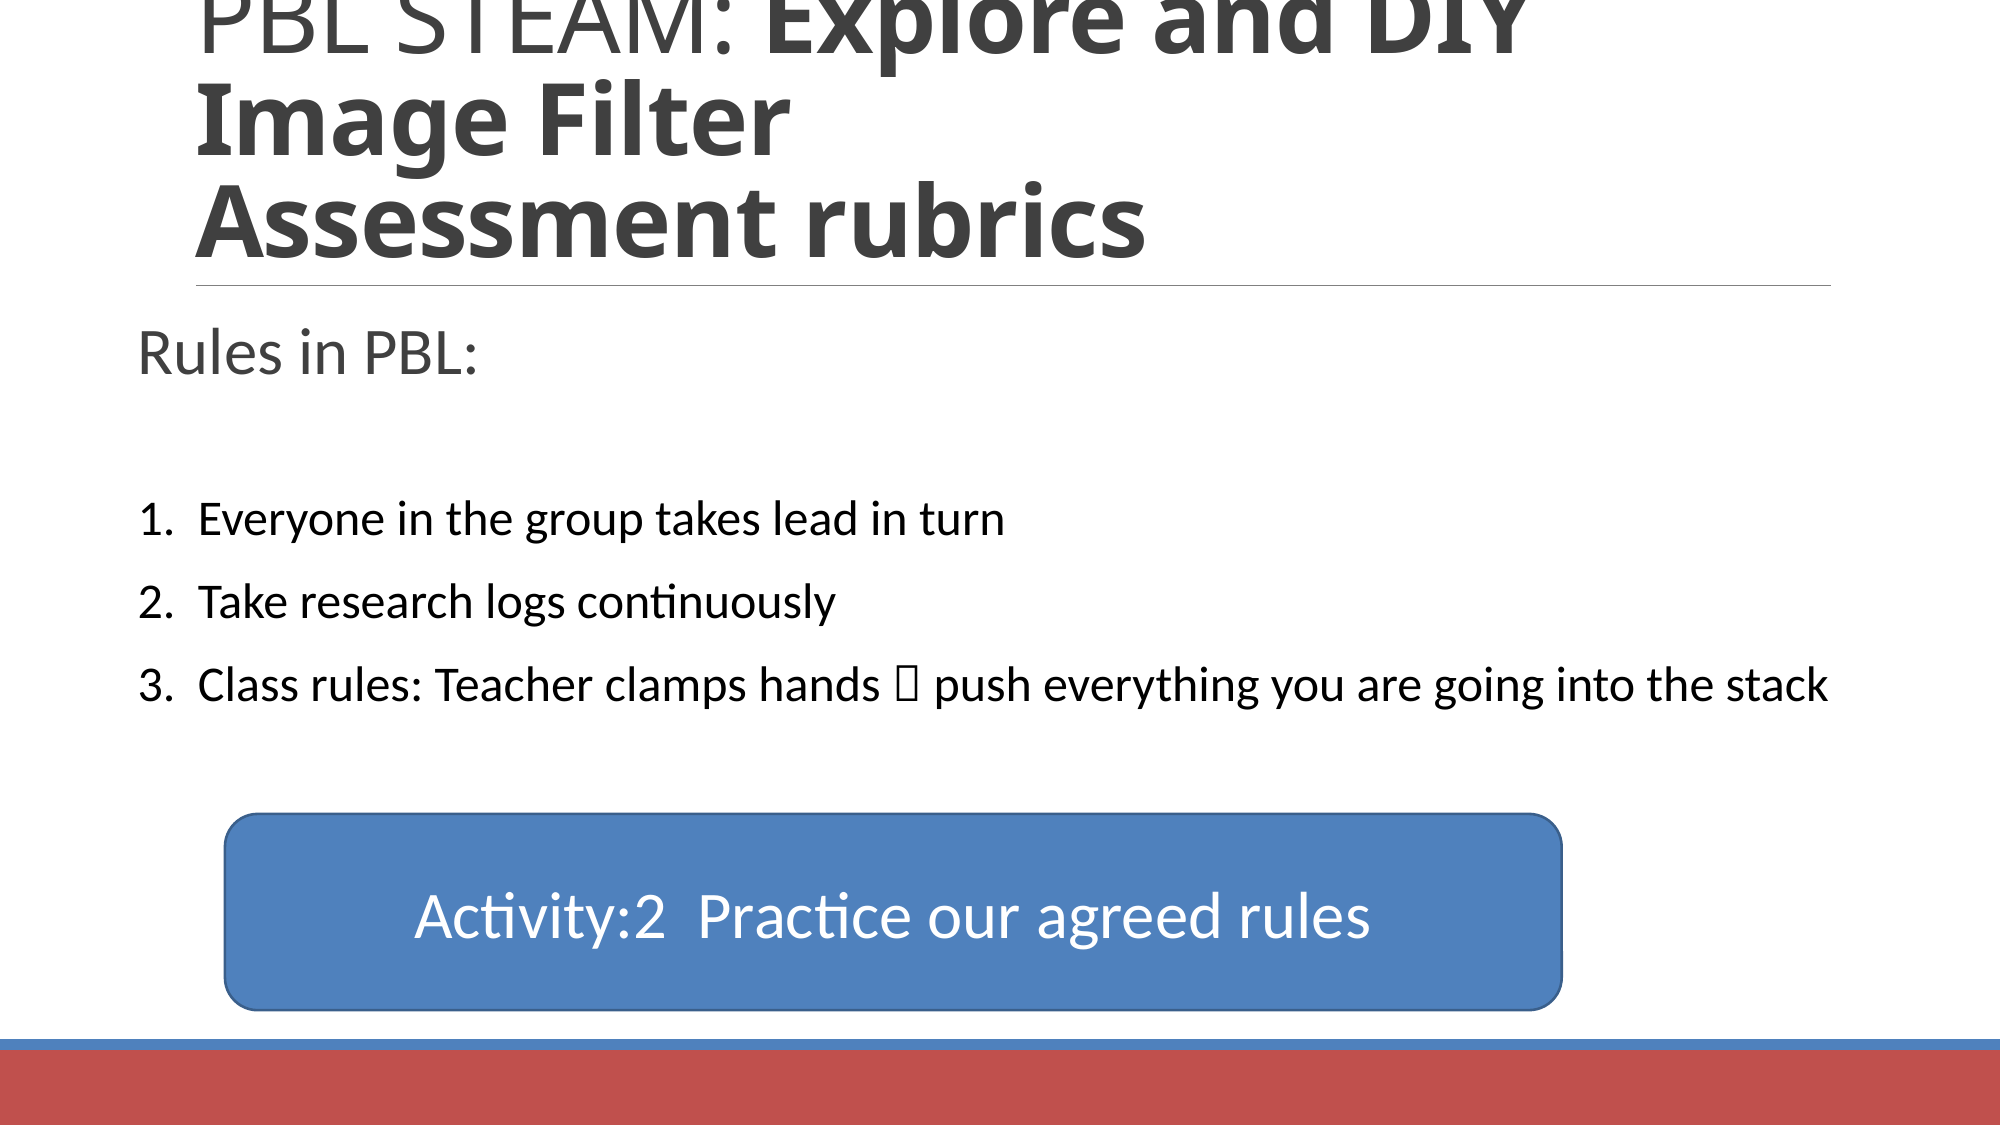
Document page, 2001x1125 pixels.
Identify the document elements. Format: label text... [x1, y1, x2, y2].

title PBL STEAM: Explore and DIY Image Filter Assessment rubrics [180, 47, 1830, 285]
list Rules in PBL: 1. Everyone in the group takes lead in turn 2. Take research logs continuously 3. Class rules: Teacher clamps hands  push everything you are going into the stack [122, 309, 1878, 975]
text_box Activity:2 Practice our agreed rules [223, 812, 1564, 1012]
